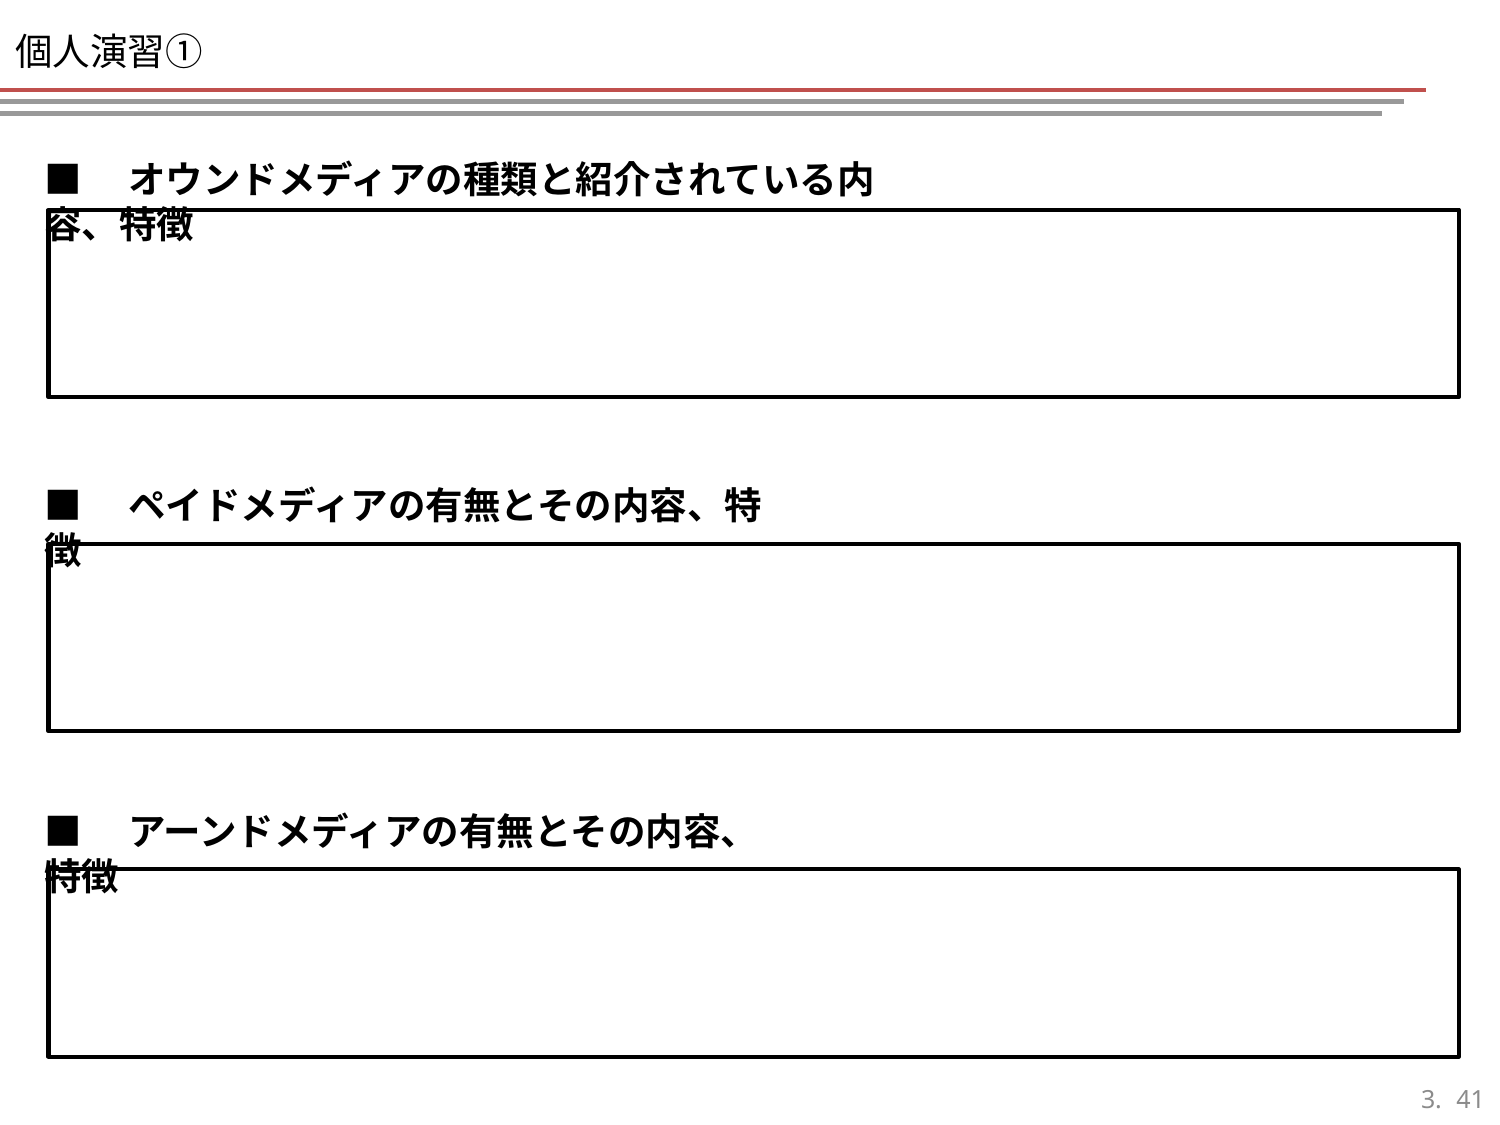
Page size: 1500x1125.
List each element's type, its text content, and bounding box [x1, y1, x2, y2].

text_box [46, 208, 1461, 399]
text_box ■ ペイドメディアの有無とその内容、特徴 [29, 474, 784, 580]
title 個人演習① [0, 0, 1500, 102]
slide_number 40 [1381, 1065, 1500, 1125]
text_box [46, 867, 1461, 1059]
text_box [46, 542, 1461, 733]
text_box ■ オウンドメディアの種類と紹介されている内容、特徴 [29, 148, 963, 254]
text_box ■ アーンドメディアの有無とその内容、特徴 [29, 800, 784, 905]
